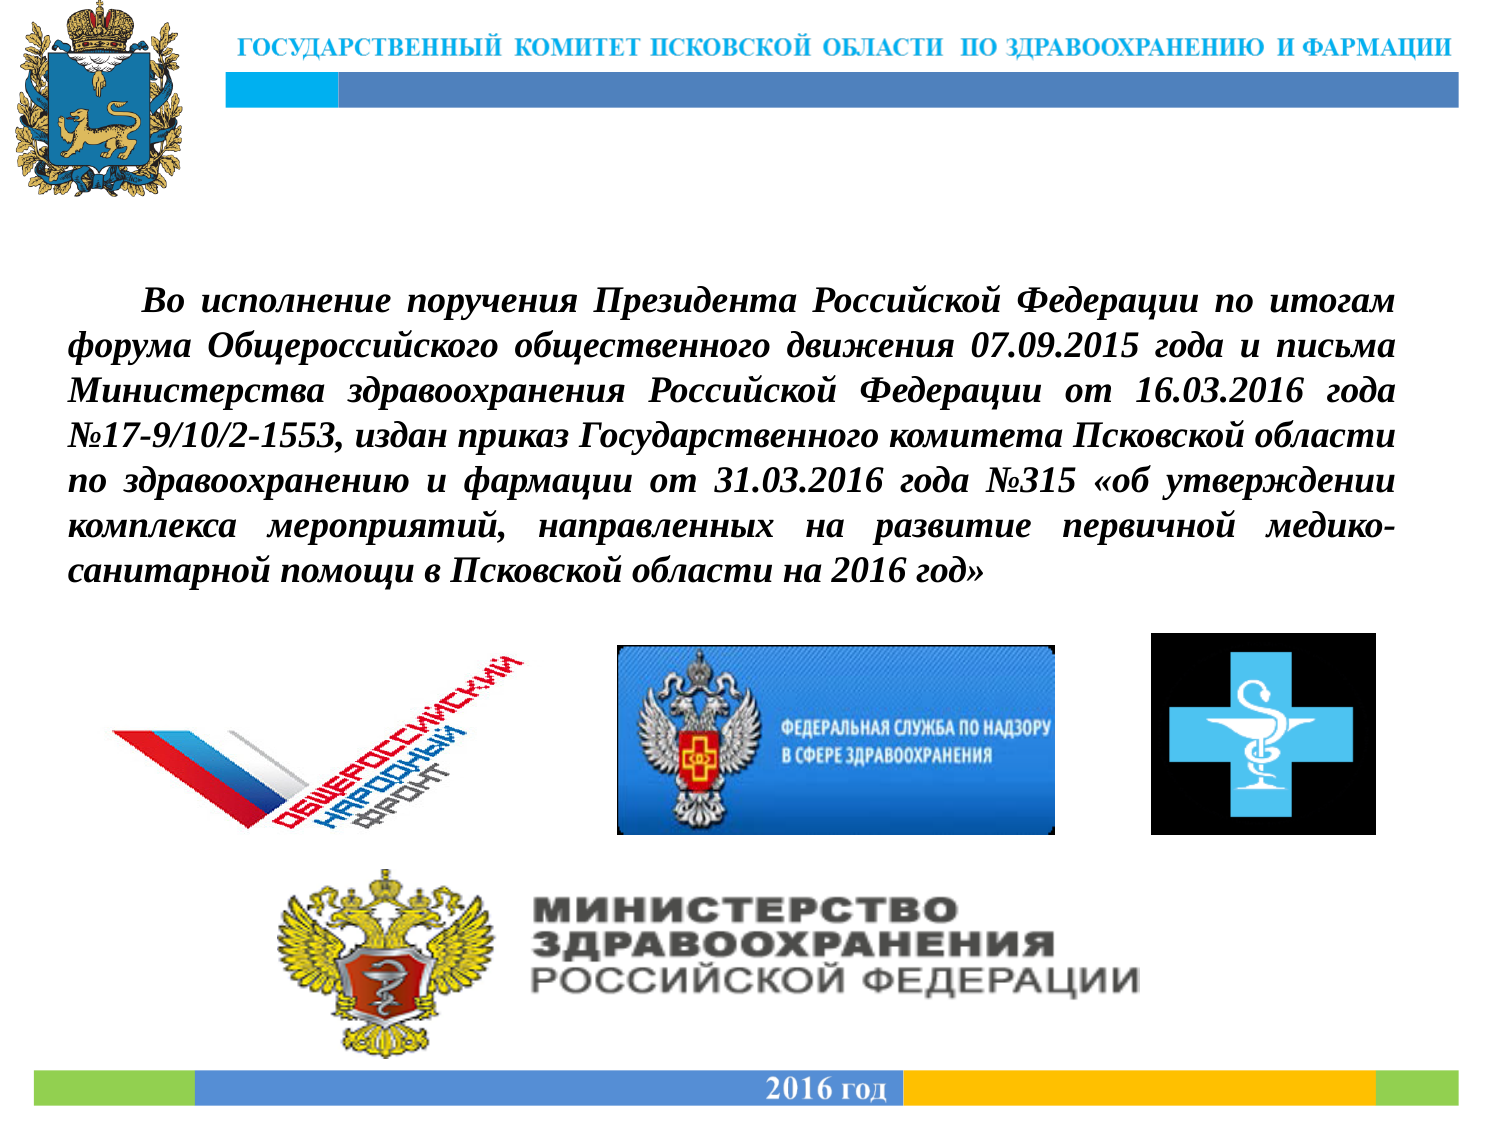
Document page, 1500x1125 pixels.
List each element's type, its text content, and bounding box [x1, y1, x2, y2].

picture [277, 869, 1140, 1125]
picture [64, 645, 564, 835]
picture [1151, 633, 1377, 835]
picture [617, 644, 1055, 835]
text_box Во исполнение поручения Президента Российской Федерации по итогам форума Общероссийского общественного движения 07.09.2015 года и письма Министерства здравоохранения Российской Федерации от 16.03.2016 года №17-9/10/2-1553, издан приказ Государственного комитета Псковской области по здравоохранению и фармации от 31.03.2016 года №315 «об утверждении комплекса мероприятий, направленных на развитие первичной медико-санитарной помощи в Псковской области на 2016 год» [53, 267, 1412, 597]
picture [206, 16, 1482, 77]
picture [0, 0, 197, 197]
